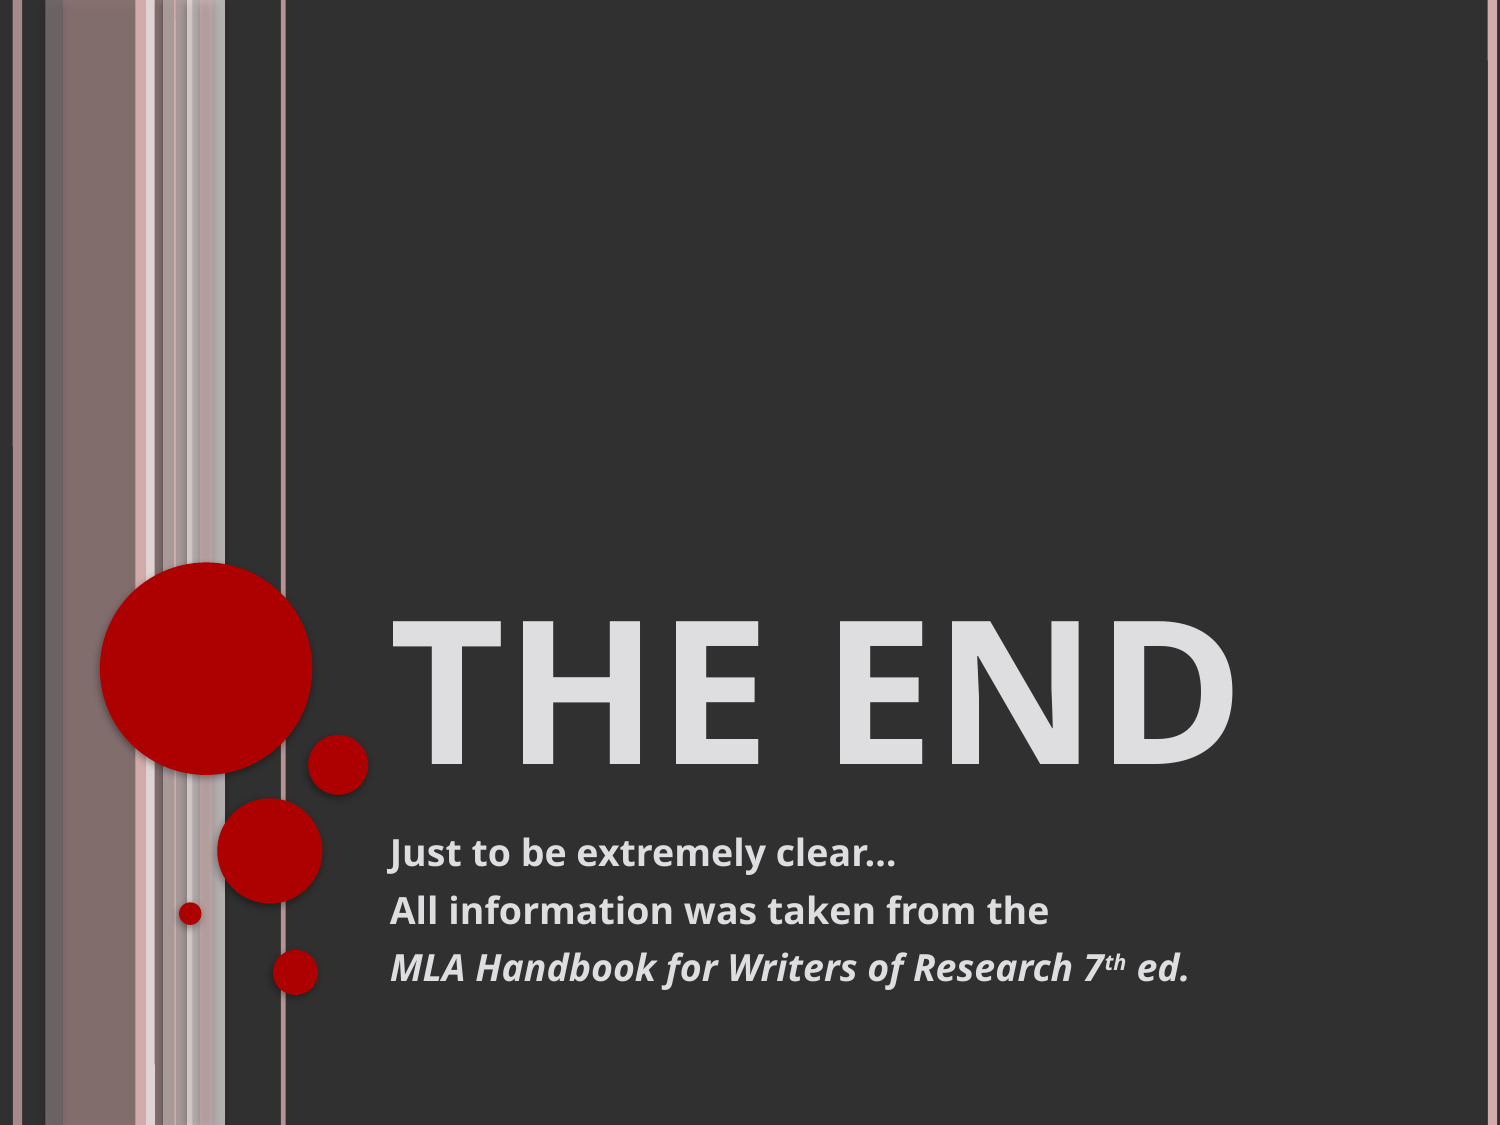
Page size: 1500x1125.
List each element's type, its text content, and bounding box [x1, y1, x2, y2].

title The End [375, 474, 1388, 812]
list Just to be extremely clear… All information was taken from the MLA Handbook for Writers of Research 7th ed. [375, 821, 1388, 1047]
